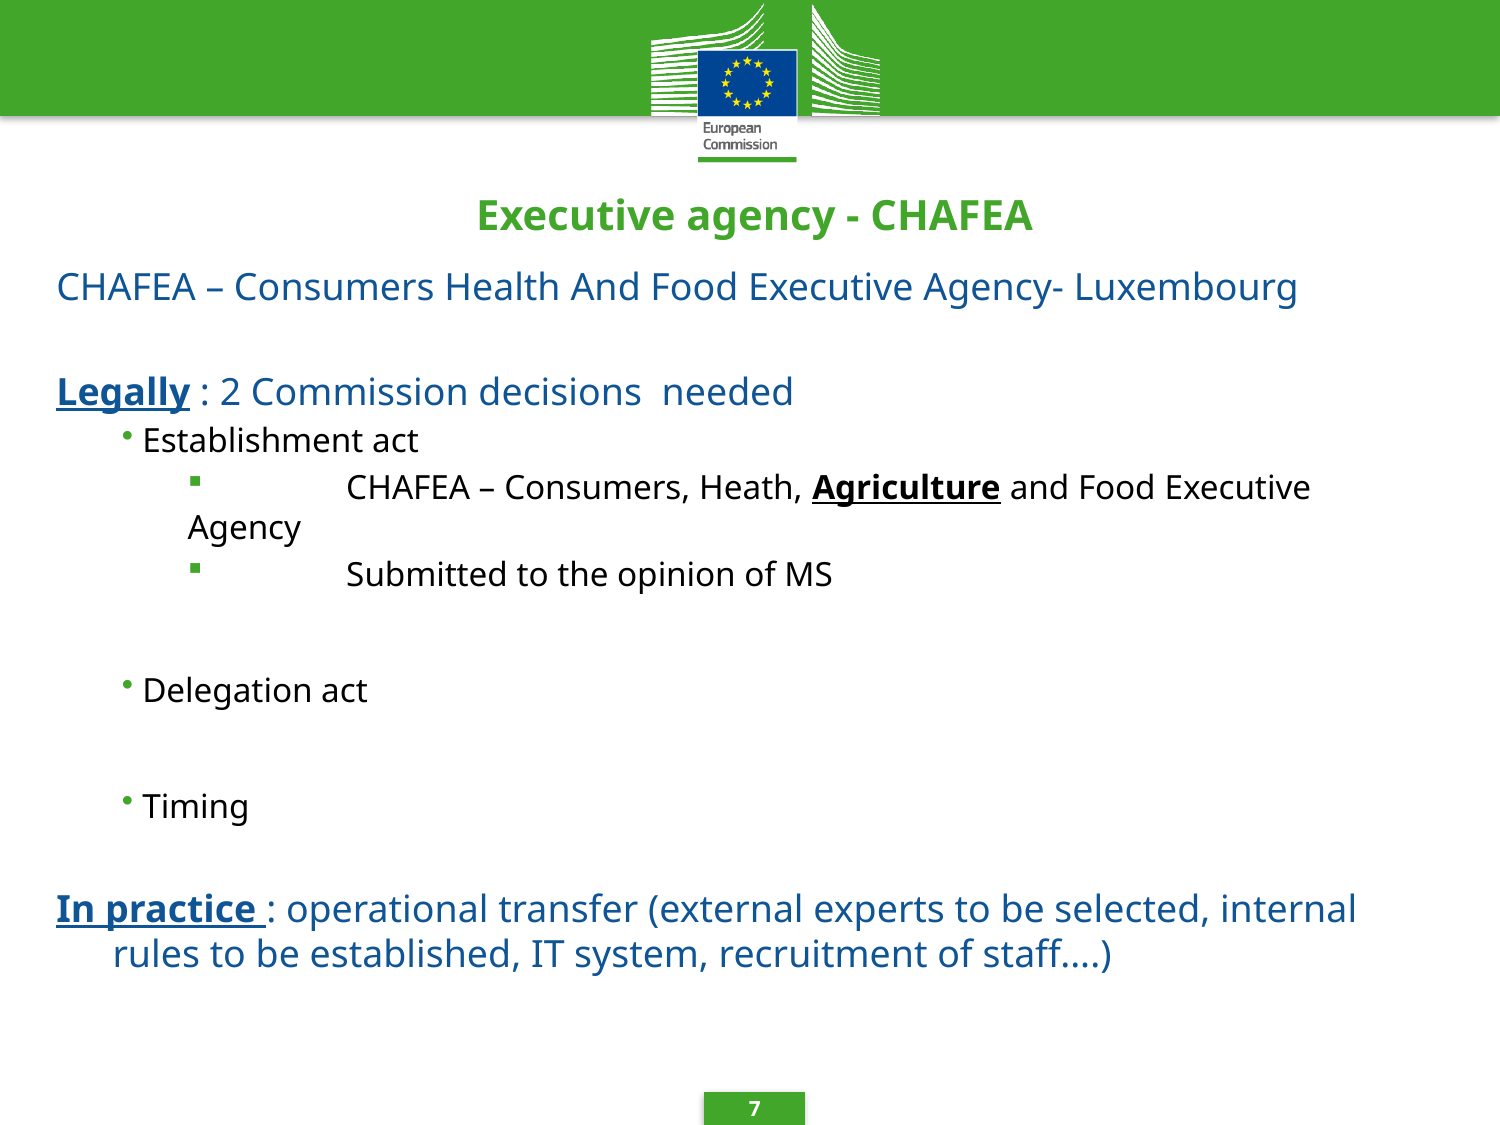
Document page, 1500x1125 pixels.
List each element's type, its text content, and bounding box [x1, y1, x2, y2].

picture [614, 3, 880, 172]
list CHAFEA – Consumers Health And Food Executive Agency- Luxembourg Legally : 2 Commission decisions needed Establishment act CHAFEA – Consumers, Heath, Agriculture and Food Executive Agency Submitted to the opinion of MS Delegation act Timing In practice : operational transfer (external experts to be selected, internal rules to be established, IT system, recruitment of staff....) [41, 255, 1450, 1047]
title Executive agency - CHAFEA [50, 172, 1459, 256]
slide_number 7 [703, 1088, 807, 1125]
